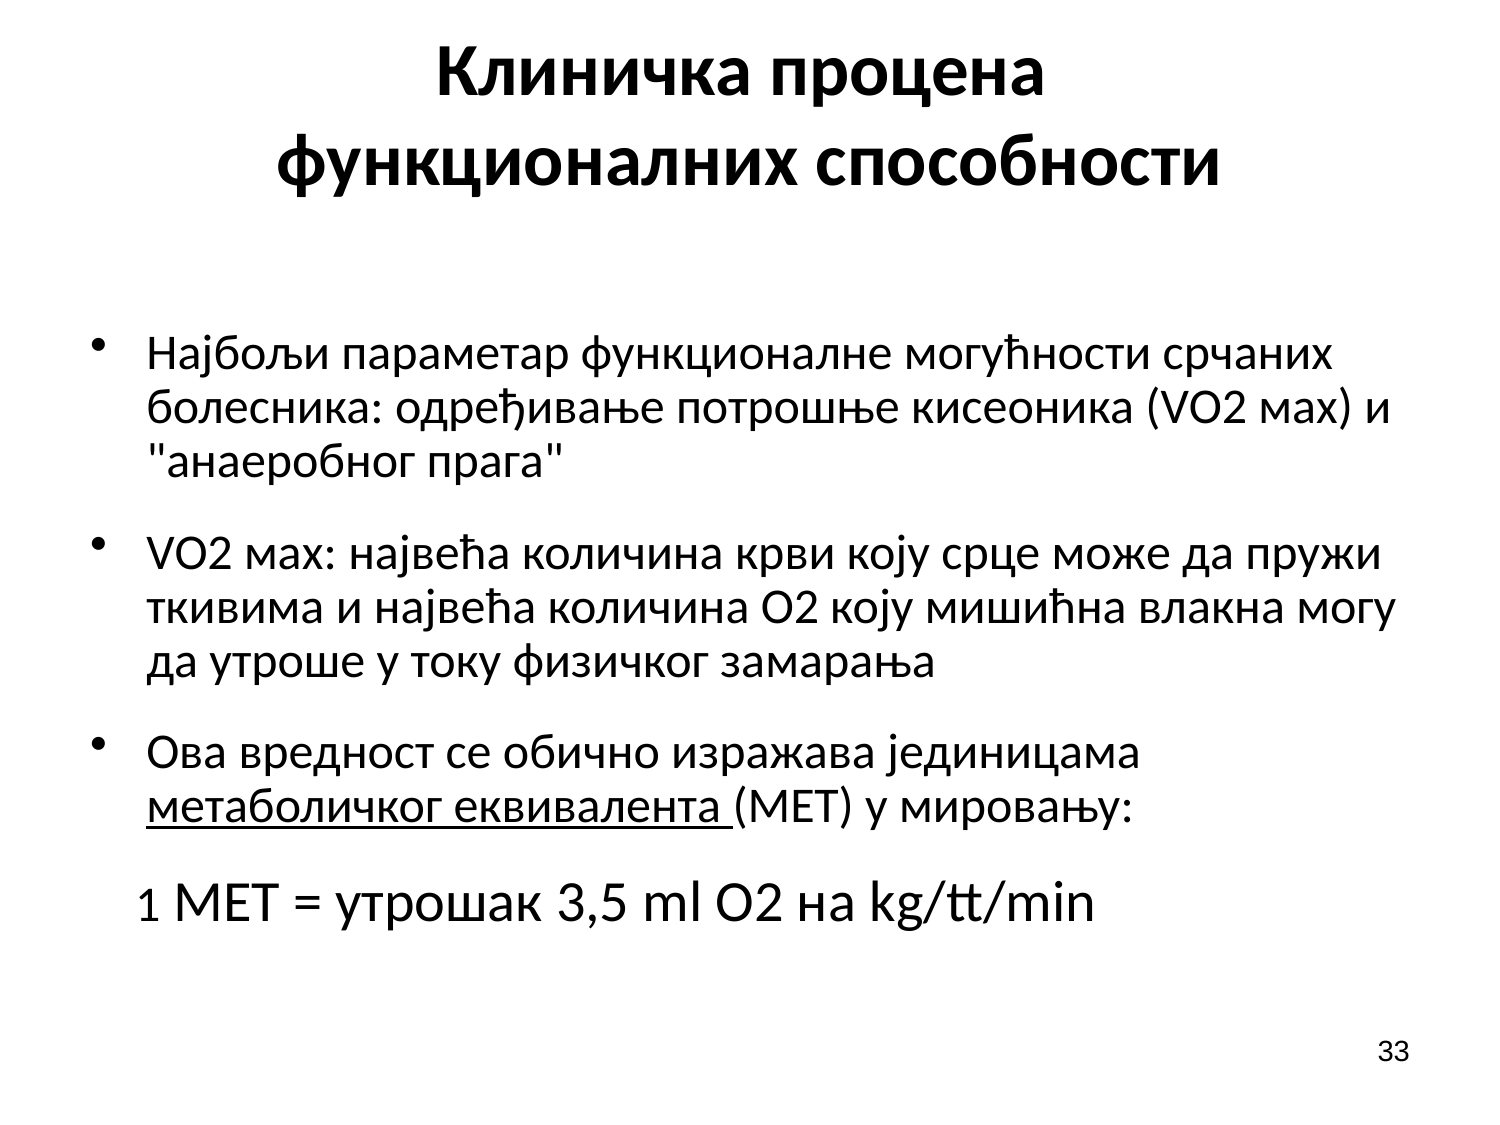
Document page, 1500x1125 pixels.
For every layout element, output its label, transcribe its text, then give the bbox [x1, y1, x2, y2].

slide_number 33 [1074, 1024, 1425, 1103]
list Најбољи параметар функционалне могућности срчаних болесника: одређивање потрошње кисеоника (VО2 маx) и "анаеробног прага" VО2 маx: највећа количина крви коју срце може да пружи ткивима и највећа количина О2 коју мишићна влакна могу да утроше у току физичког замарања Ова вредност се обично изражава јединицама метаболичког еквивалента (МЕТ) у мировању: 1 МЕТ = утрошaк 3,5 ml О2 на kg/tt/min [75, 255, 1425, 1005]
title Клиничка процена функционалних способности [41, 45, 1459, 208]
